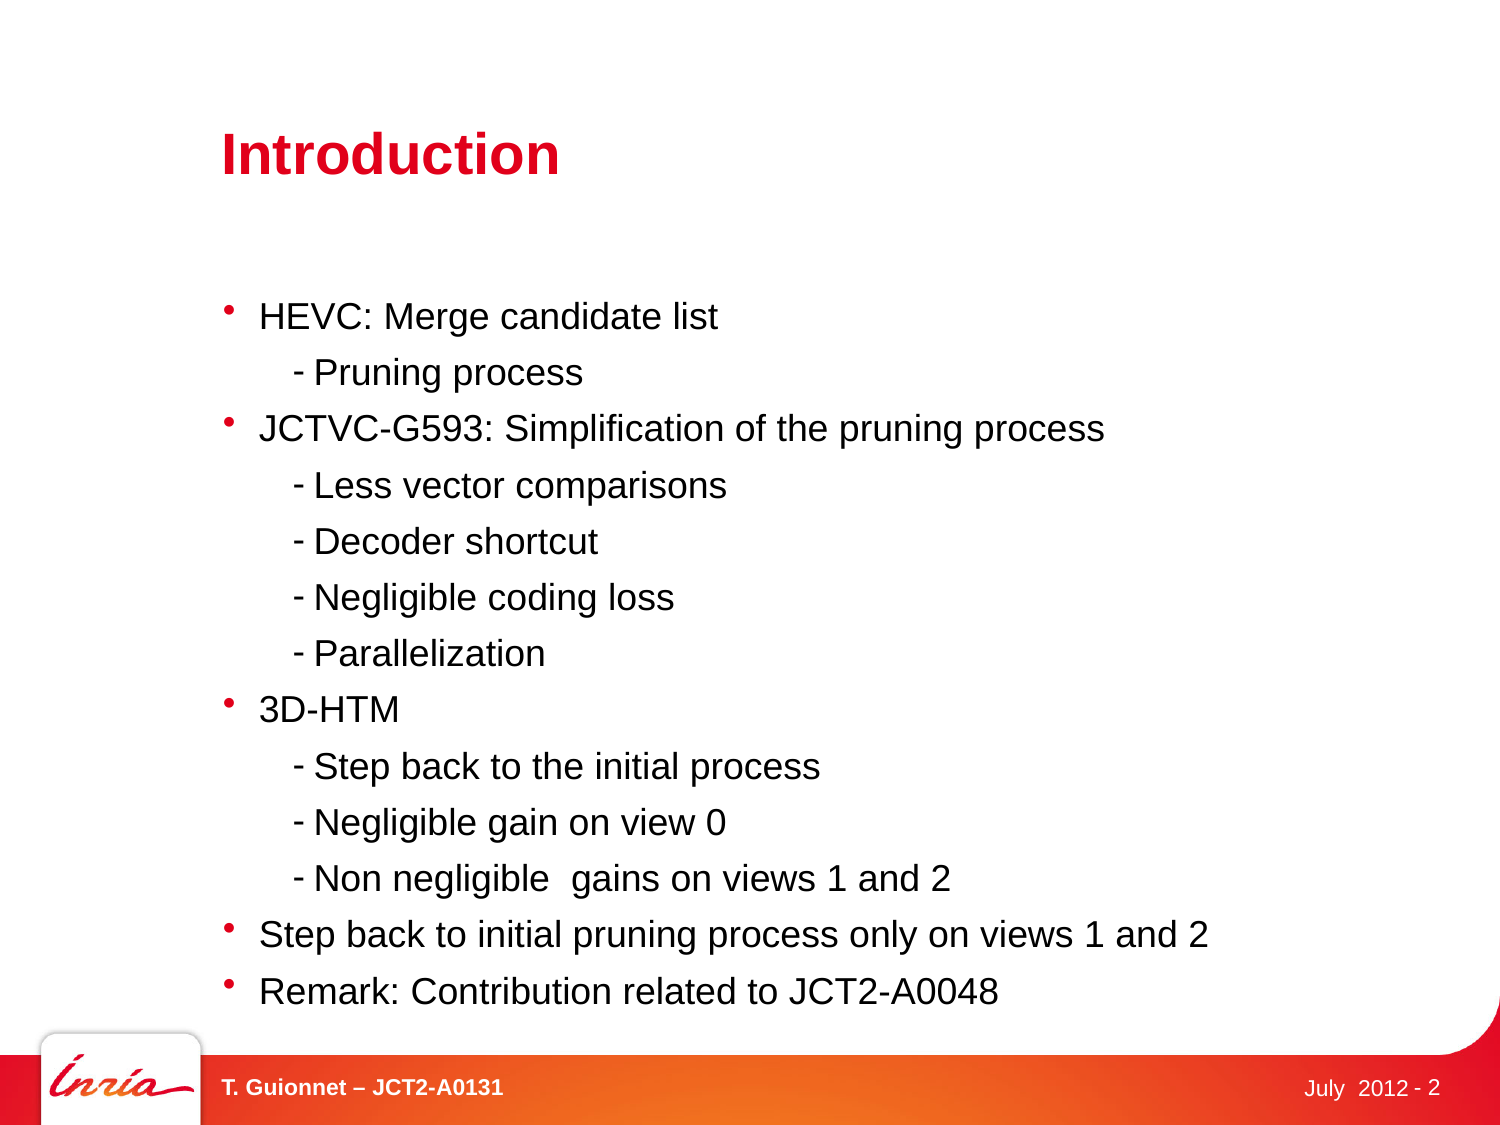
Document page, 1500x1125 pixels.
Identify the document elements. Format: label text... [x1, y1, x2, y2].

title Introduction [221, 57, 1459, 246]
list HEVC: Merge candidate list Pruning process JCTVC-G593: Simplification of the pruning process Less vector comparisons Decoder shortcut Negligible coding loss Parallelization 3D-HTM Step back to the initial process Negligible gain on view 0 Non negligible gains on views 1 and 2 Step back to initial pruning process only on views 1 and 2 Remark: Contribution related to JCT2-A0048 [222, 280, 1480, 1025]
footer T. Guionnet – JCT2-A0131 [221, 1064, 1078, 1110]
slide_number - 2 [1413, 1064, 1500, 1110]
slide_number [1078, 1064, 1410, 1110]
picture [0, 947, 1500, 1125]
